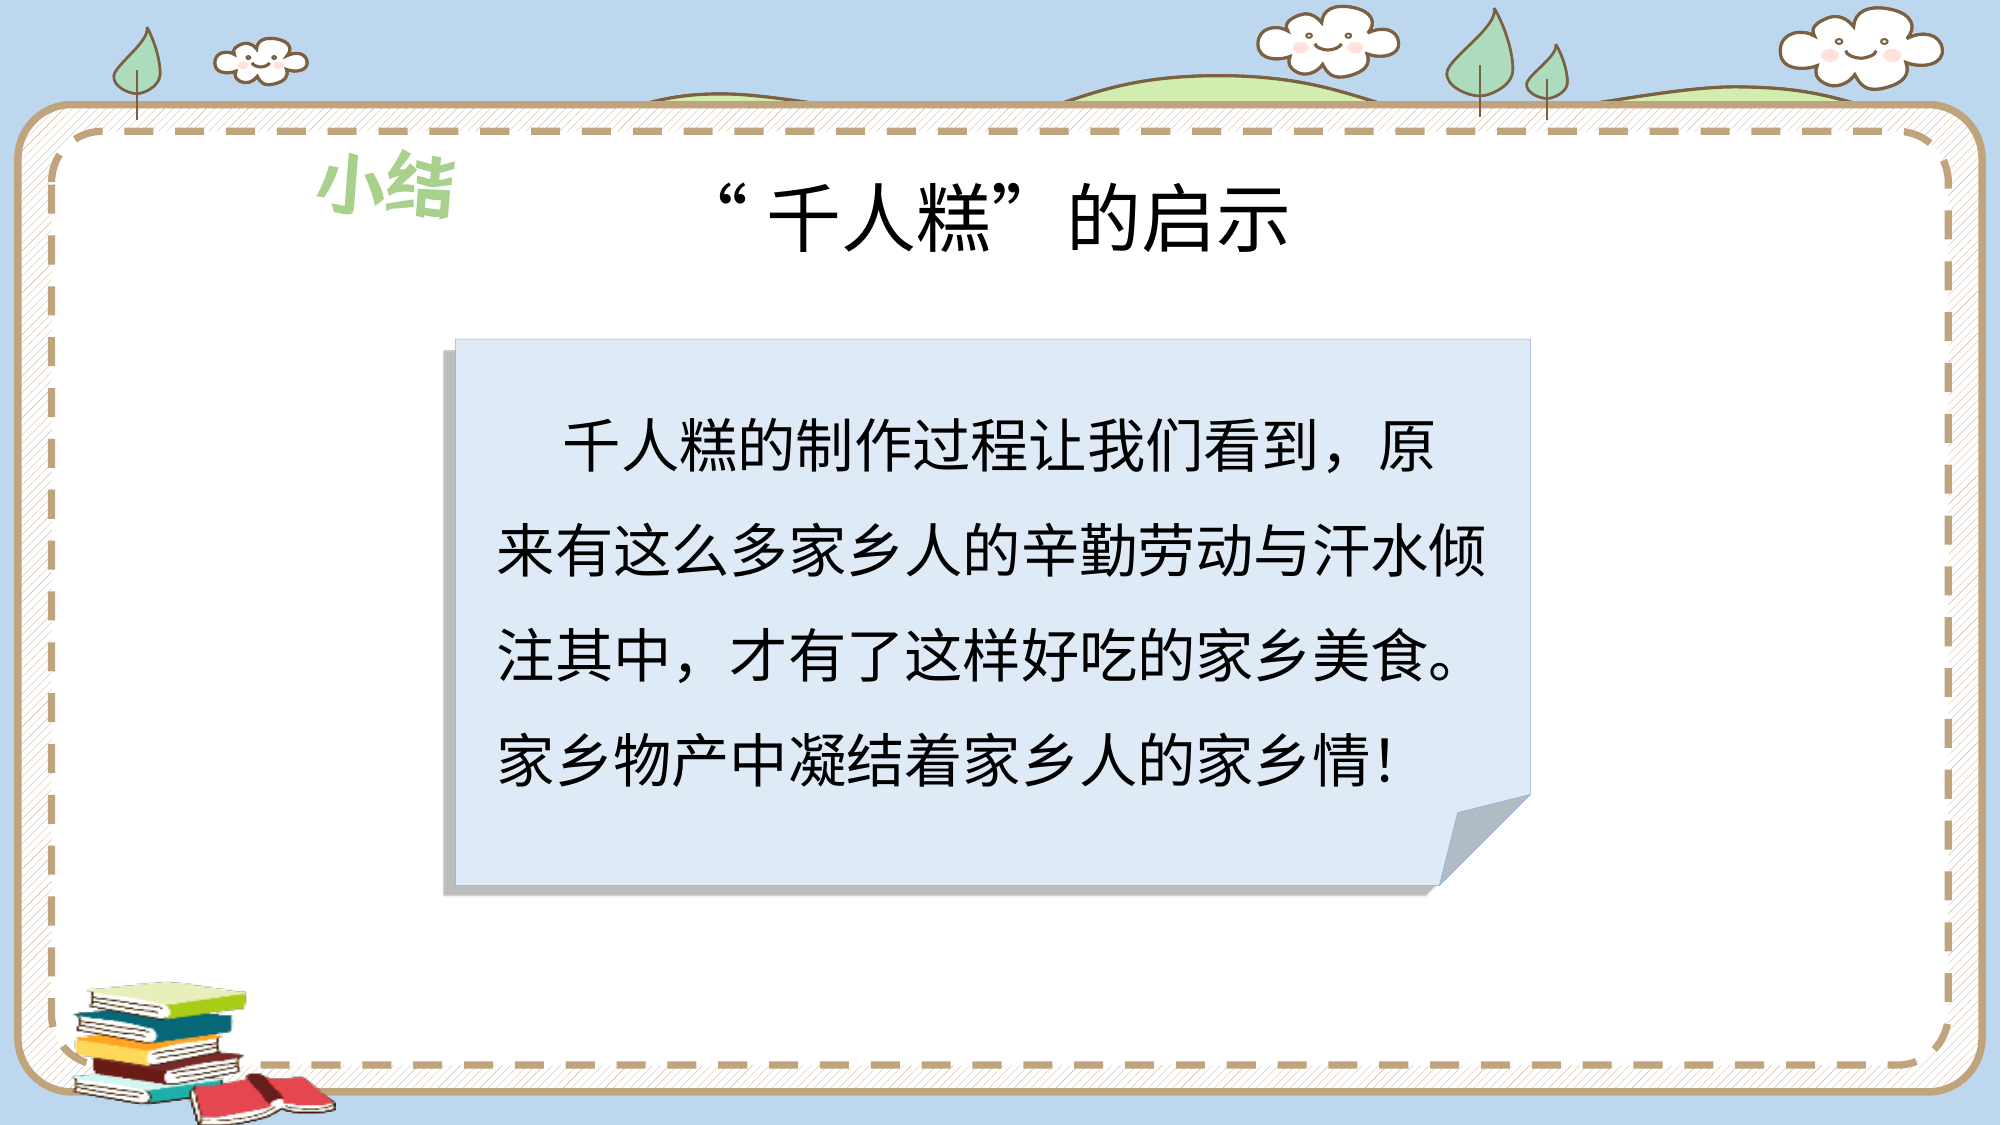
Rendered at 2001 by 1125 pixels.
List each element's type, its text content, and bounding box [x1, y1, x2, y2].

text_box “千人糕”的启示 [658, 164, 1307, 270]
picture [71, 981, 336, 1125]
text_box 千人糕的制作过程让我们看到，原来有这么多家乡人的辛勤劳动与汗水倾注其中，才有了这样好吃的家乡美食。家乡物产中凝结着家乡人的家乡情！ [454, 338, 1534, 887]
